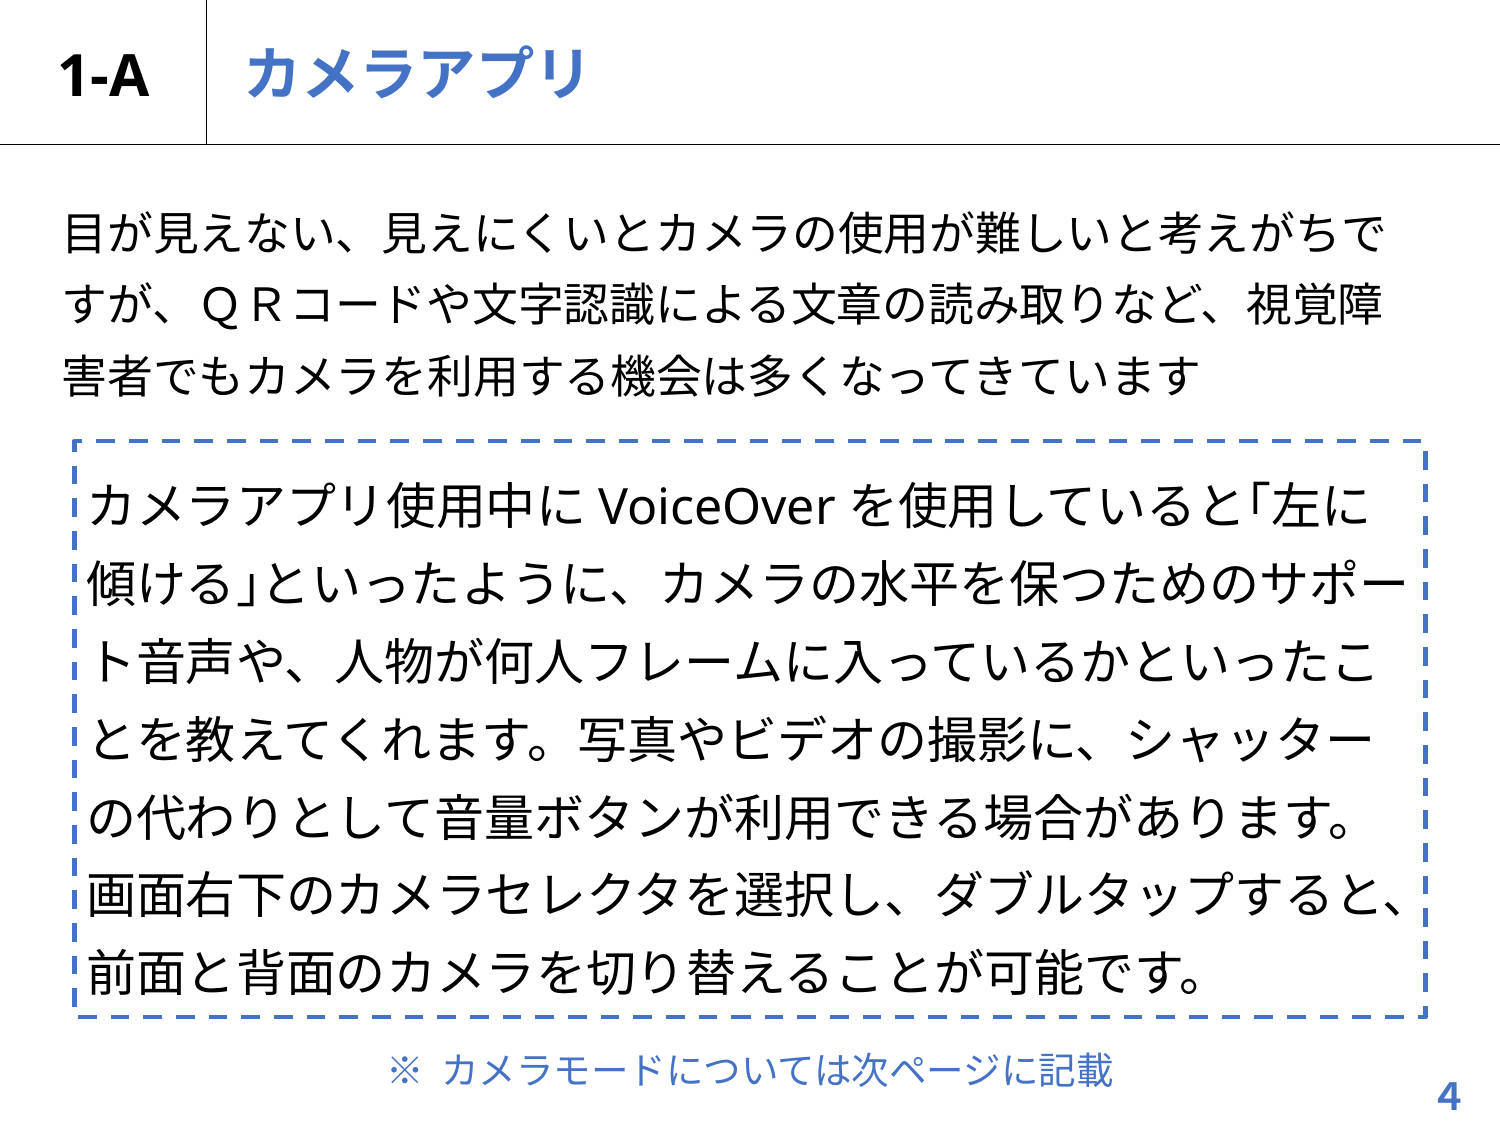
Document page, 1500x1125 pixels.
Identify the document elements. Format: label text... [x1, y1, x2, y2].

text_box ※ カメラモードについては次ページに記載 [304, 1026, 1196, 1100]
text_box カメラアプリ使用中にVoiceOverを使用していると｢左に傾ける｣といったように、カメラの水平を保つためのサポート音声や、人物が何人フレームに入っているかといったことを教えてくれます。写真やビデオの撮影に、シャッターの代わりとして音量ボタンが利用できる場合があります。画面右下のカメラセレクタを選択し、ダブルタップすると、前面と背面のカメラを切り替えることが可能です。 [74, 441, 1426, 1017]
text_box ４ [1402, 1065, 1497, 1125]
text_box カメラアプリ [228, 36, 1472, 116]
text_box 目が見えない、見えにくいとカメラの使用が難しいと考えがちですが、ＱＲコードや文字認識による文章の読み取りなど、視覚障害者でもカメラを利用する機会は多くなってきています [46, 180, 1422, 367]
title 1-A [0, 0, 207, 147]
